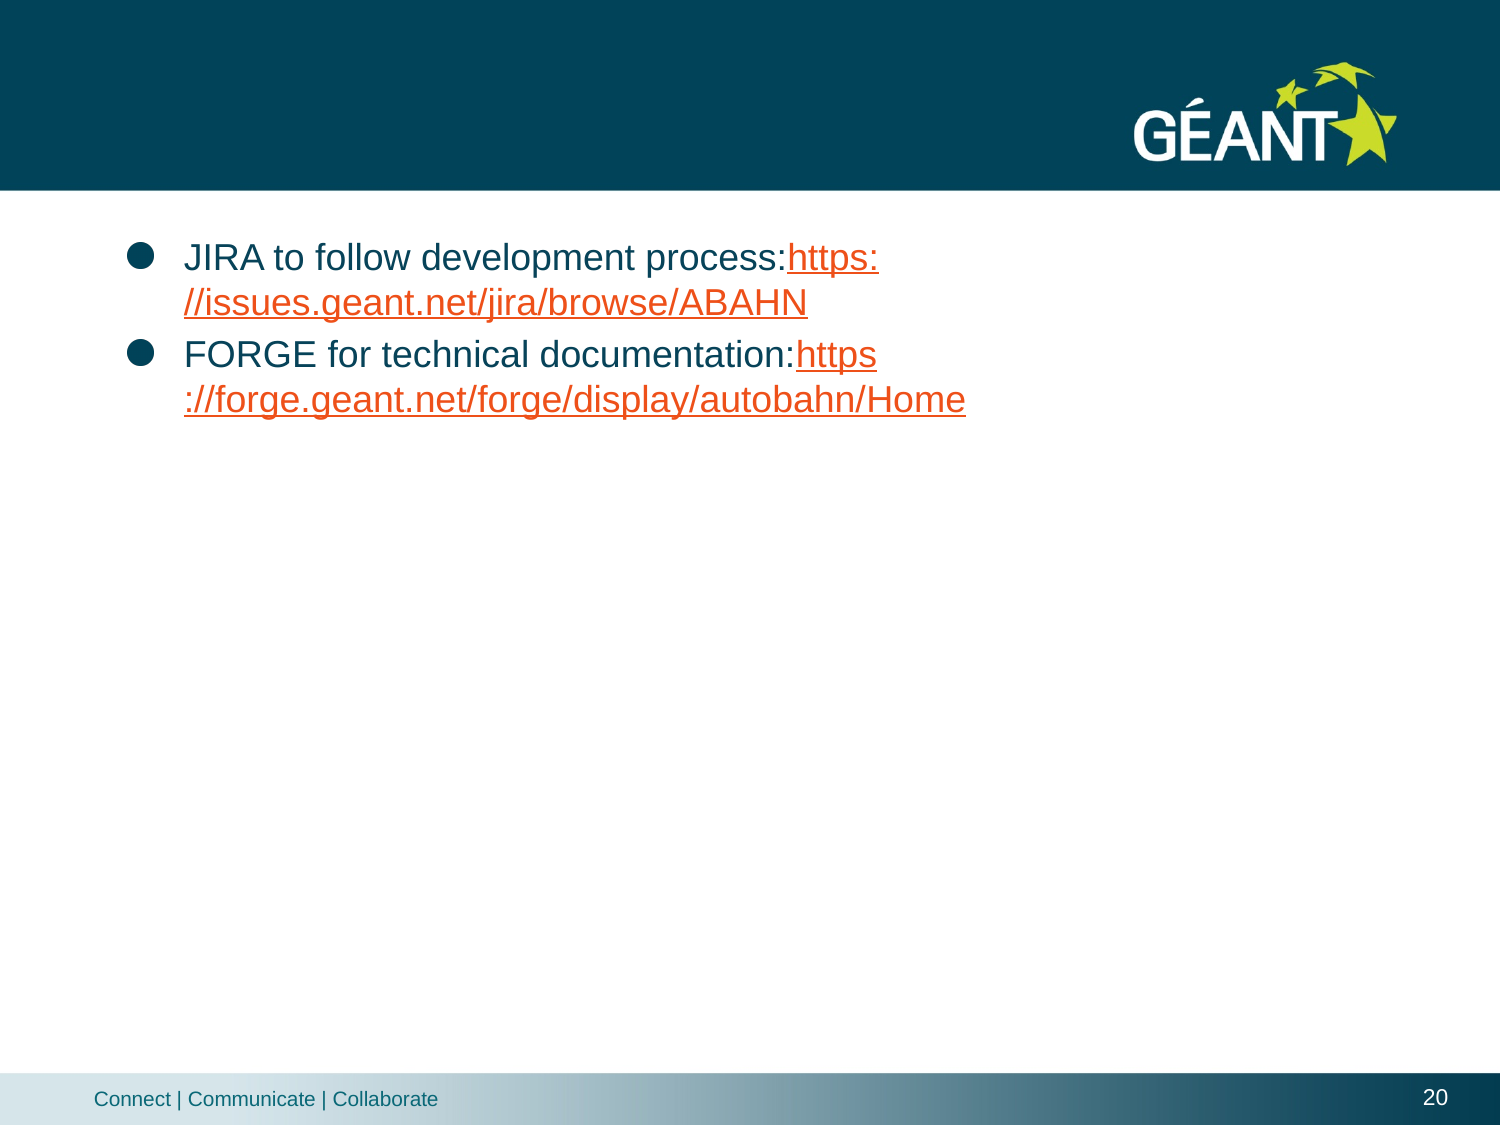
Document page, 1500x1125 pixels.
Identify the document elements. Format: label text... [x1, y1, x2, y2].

picture [0, 191, 1500, 1125]
picture [1181, 111, 1211, 161]
picture [1328, 95, 1386, 165]
list JIRA to follow development process:https://issues.geant.net/jira/browse/ABAHN FORGE for technical documentation:https://forge.geant.net/forge/display/autobahn/Home [112, 225, 1388, 901]
picture [1214, 79, 1338, 161]
picture [1134, 110, 1175, 161]
picture [1376, 112, 1397, 134]
picture [1187, 98, 1203, 107]
picture [1313, 62, 1374, 89]
